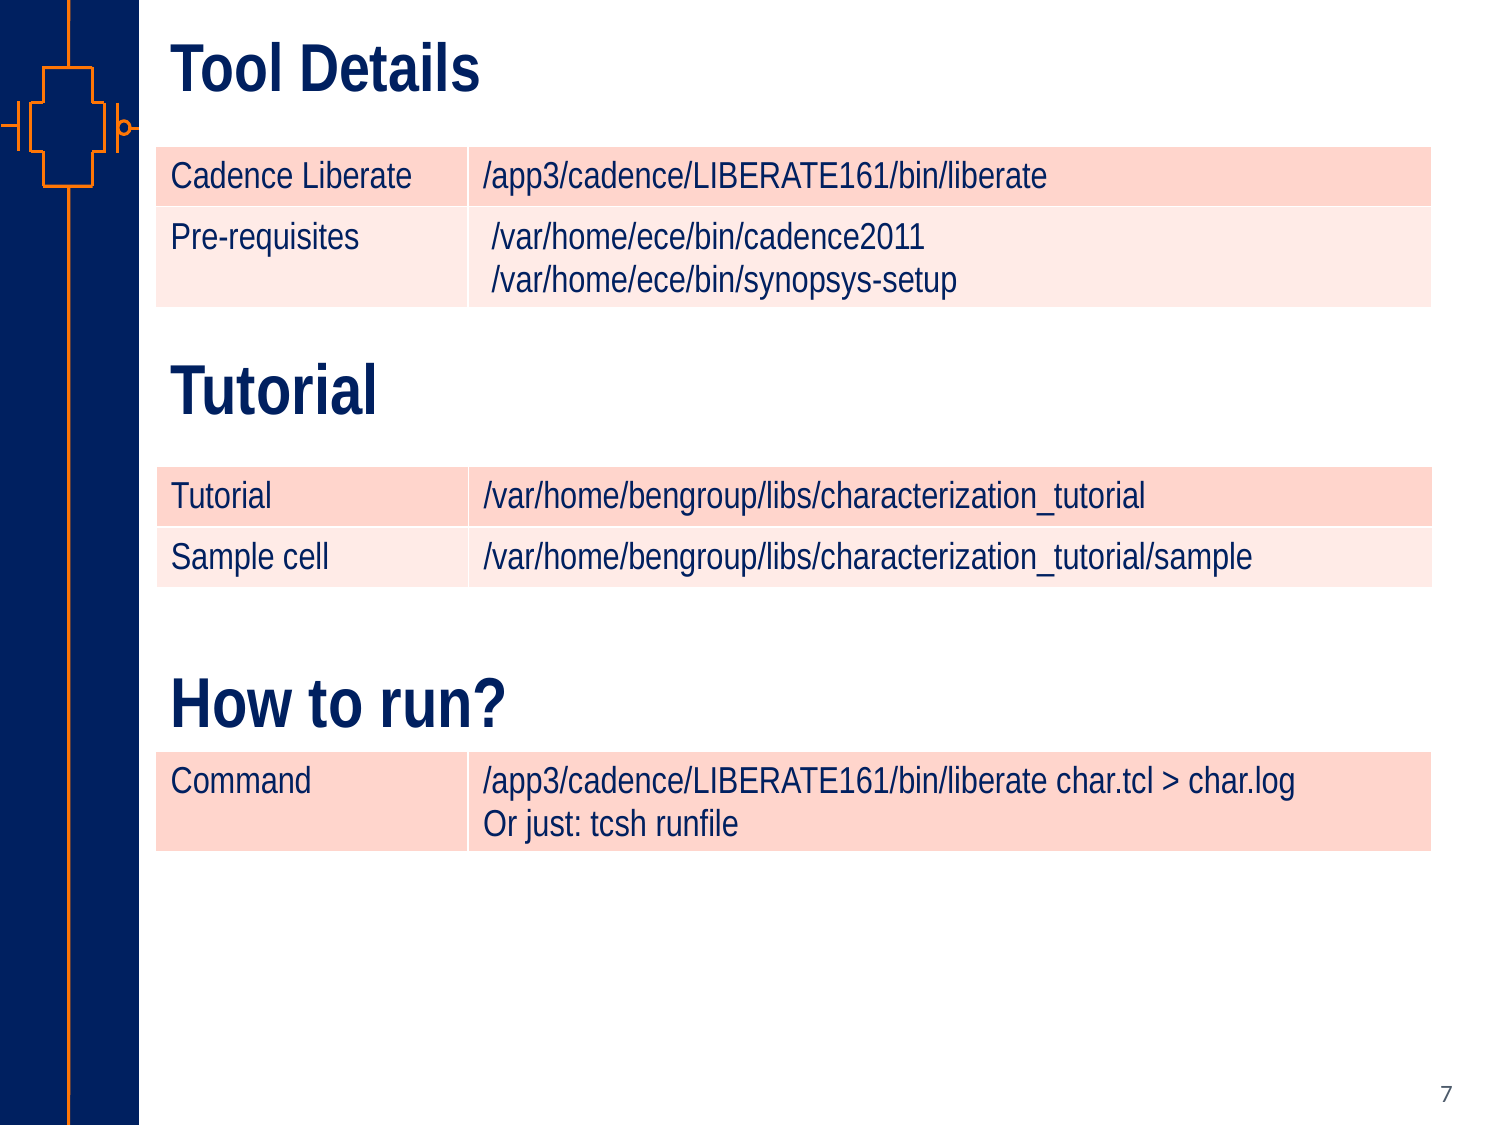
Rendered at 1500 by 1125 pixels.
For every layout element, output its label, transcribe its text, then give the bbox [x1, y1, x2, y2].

slide_number 7 [1425, 1062, 1488, 1123]
text_box How to run? [155, 653, 1488, 750]
table_header Command [156, 752, 467, 851]
table_cell Sample cell [157, 528, 468, 587]
text_box Tool Details [155, 16, 1488, 113]
table_header Tutorial [157, 467, 468, 526]
table_header /app3/cadence/LIBERATE161/bin/liberate [469, 147, 1431, 206]
table_header /var/home/bengroup/libs/characterization_tutorial [469, 467, 1432, 526]
table_cell Pre-requisites [156, 207, 467, 307]
text_box Tutorial [155, 340, 1488, 438]
table_cell /var/home/bengroup/libs/characterization_tutorial/sample [469, 528, 1432, 587]
table_header Cadence Liberate [156, 147, 467, 206]
table_header /app3/cadence/LIBERATE161/bin/liberate char.tcl > char.log Or just: tcsh runfile [469, 752, 1431, 851]
table_cell /var/home/ece/bin/cadence2011 /var/home/ece/bin/synopsys-setup [469, 207, 1431, 307]
